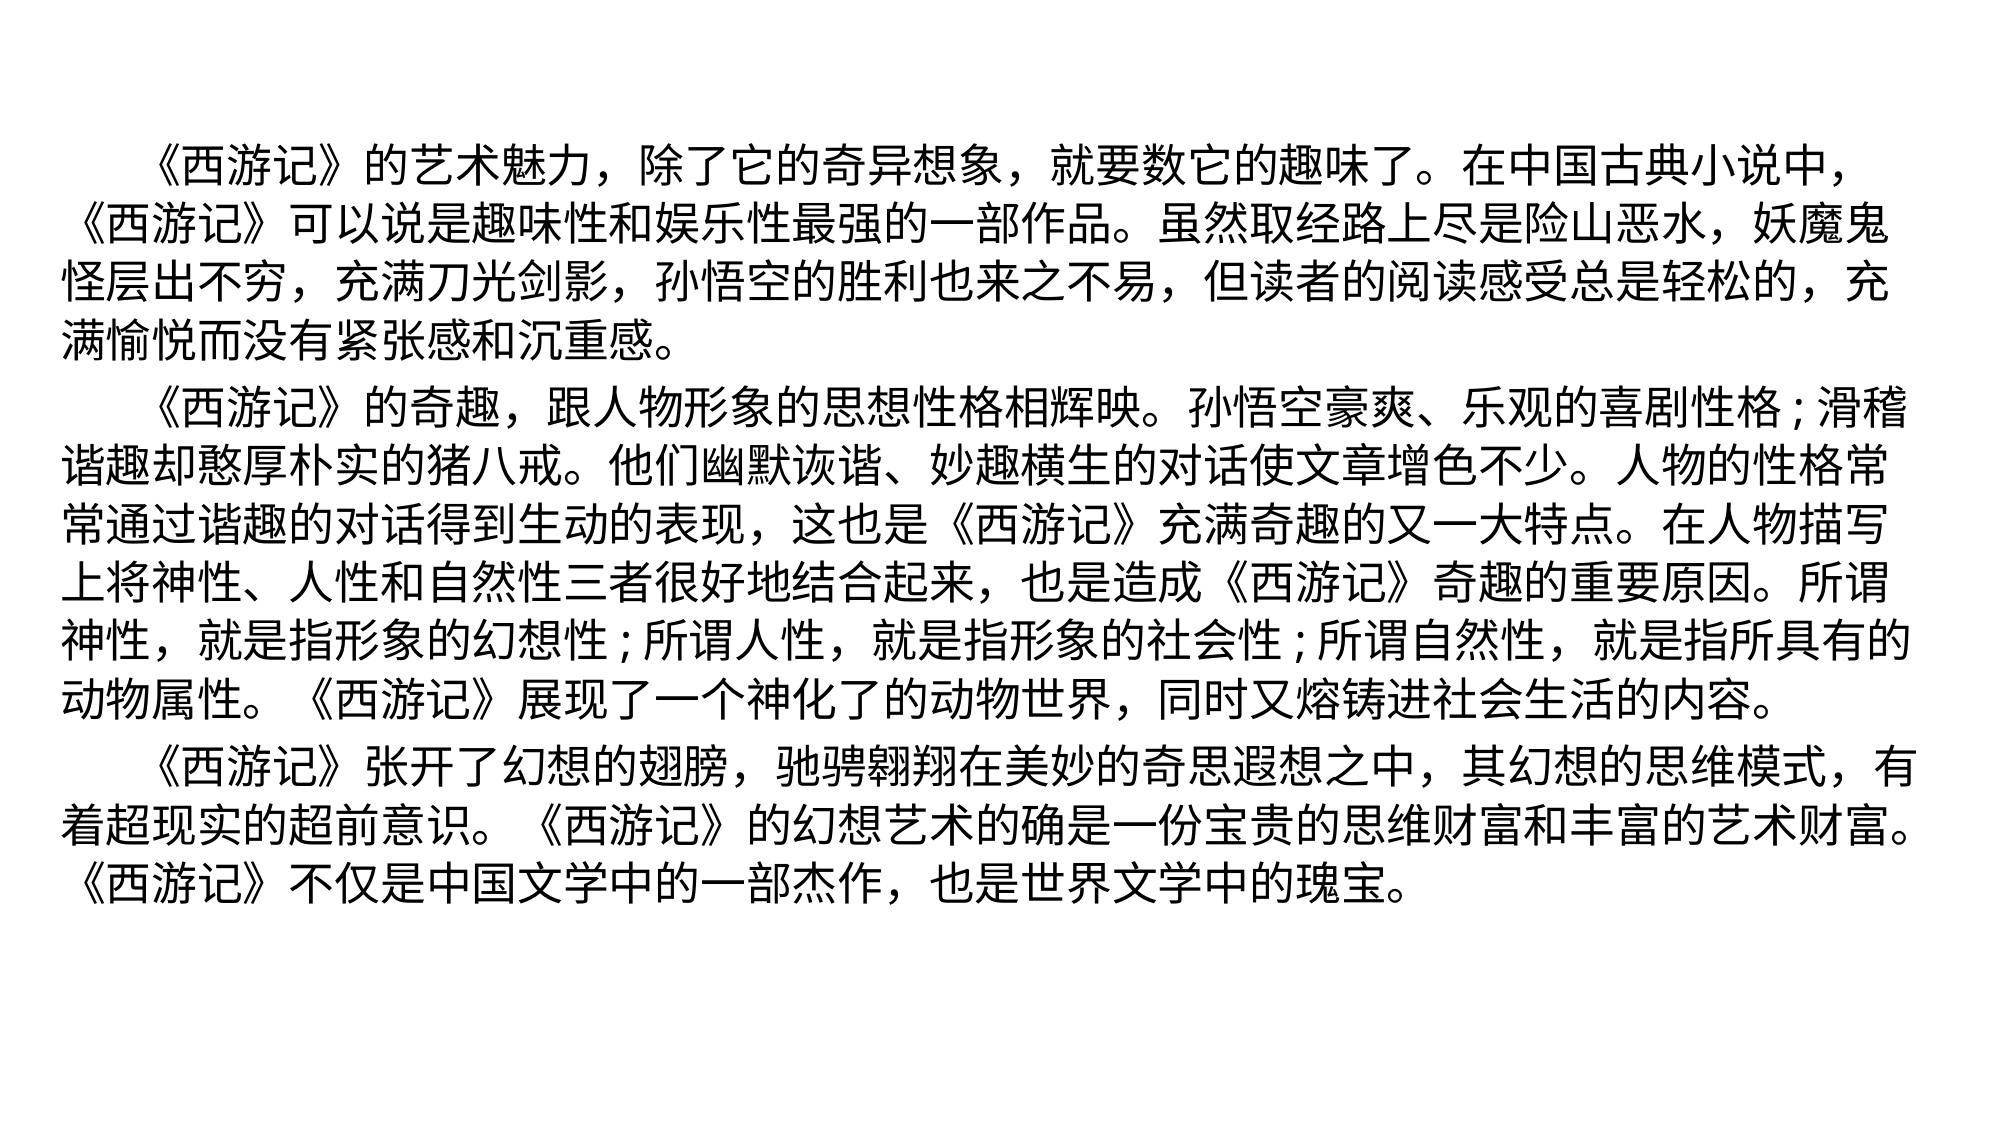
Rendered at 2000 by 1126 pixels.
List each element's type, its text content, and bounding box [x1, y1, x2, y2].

list 《西游记》的艺术魅力，除了它的奇异想象，就要数它的趣味了。在中国古典小说中，《西游记》可以说是趣味性和娱乐性最强的一部作品。虽然取经路上尽是险山恶水，妖魔鬼怪层出不穷，充满刀光剑影，孙悟空的胜利也来之不易，但读者的阅读感受总是轻松的，充满愉悦而没有紧张感和沉重感。 《西游记》的奇趣，跟人物形象的思想性格相辉映。孙悟空豪爽、乐观的喜剧性格;滑稽谐趣却憨厚朴实的猪八戒。他们幽默诙谐、妙趣横生的对话使文章增色不少。人物的性格常常通过谐趣的对话得到生动的表现，这也是《西游记》充满奇趣的又一大特点。在人物描写上将神性、人性和自然性三者很好地结合起来，也是造成《西游记》奇趣的重要原因。所谓神性，就是指形象的幻想性;所谓人性，就是指形象的社会性;所谓自然性，就是指所具有的动物属性。《西游记》展现了一个神化了的动物世界，同时又熔铸进社会生活的内容。 《西游记》张开了幻想的翅膀，驰骋翱翔在美妙的奇思遐想之中，其幻想的思维模式，有着超现实的超前意识。《西游记》的幻想艺术的确是一份宝贵的思维财富和丰富的艺术财富。《西游记》不仅是中国文学中的一部杰作，也是世界文学中的瑰宝。 [42, 123, 1943, 1039]
